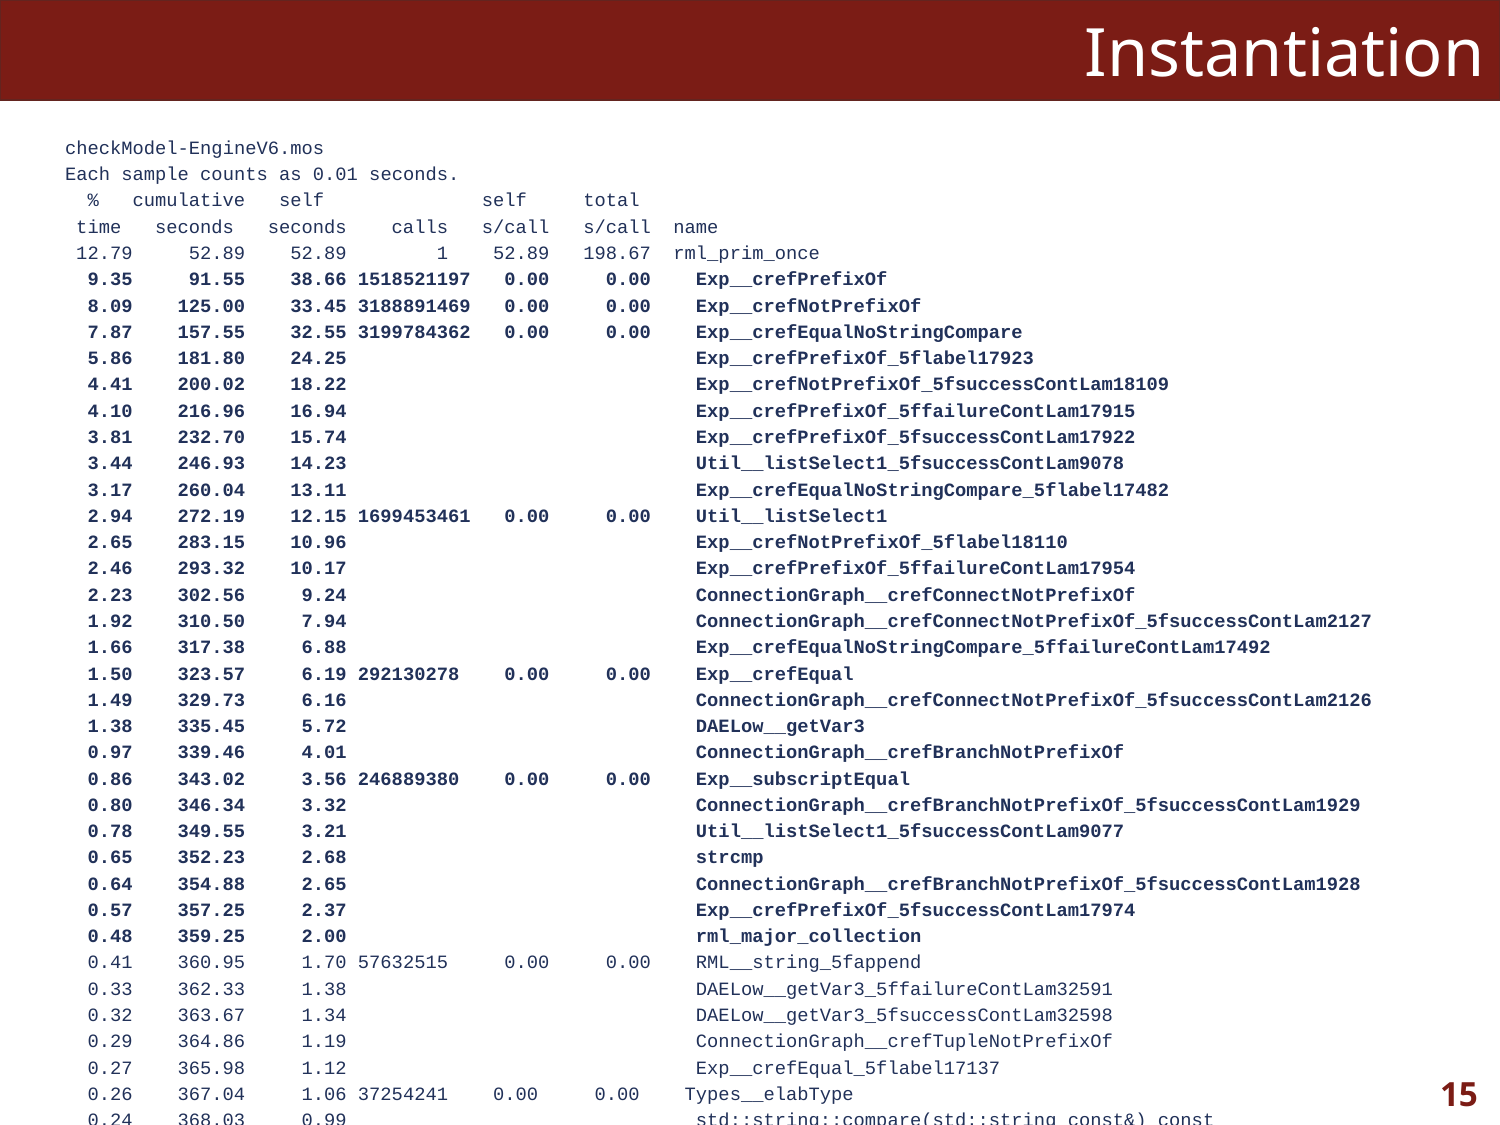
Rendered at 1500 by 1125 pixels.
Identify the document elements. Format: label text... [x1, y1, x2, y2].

title Instantiation [274, 0, 1500, 101]
slide_number 15 [1342, 1065, 1494, 1116]
list checkModel-EngineV6.mos Each sample counts as 0.01 seconds. % cumulative self self total time seconds seconds calls s/call s/call name 12.79 52.89 52.89 1 52.89 198.67 rml_prim_once 9.35 91.55 38.66 1518521197 0.00 0.00 Exp__crefPrefixOf 8.09 125.00 33.45 3188891469 0.00 0.00 Exp__crefNotPrefixOf 7.87 157.55 32.55 3199784362 0.00 0.00 Exp__crefEqualNoStringCompare 5.86 181.80 24.25 Exp__crefPrefixOf_5flabel17923 4.41 200.02 18.22 Exp__crefNotPrefixOf_5fsuccessContLam18109 4.10 216.96 16.94 Exp__crefPrefixOf_5ffailureContLam17915 3.81 232.70 15.74 Exp__crefPrefixOf_5fsuccessContLam17922 3.44 246.93 14.23 Util__listSelect1_5fsuccessContLam9078 3.17 260.04 13.11 Exp__crefEqualNoStringCompare_5flabel17482 2.94 272.19 12.15 1699453461 0.00 0.00 Util__listSelect1 2.65 283.15 10.96 Exp__crefNotPrefixOf_5flabel18110 2.46 293.32 10.17 Exp__crefPrefixOf_5ffailureContLam17954 2.23 302.56 9.24 ConnectionGraph__crefConnectNotPrefixOf 1.92 310.50 7.94 ConnectionGraph__crefConnectNotPrefixOf_5fsuccessContLam2127 1.66 317.38 6.88 Exp__crefEqualNoStringCompare_5ffailureContLam17492 1.50 323.57 6.19 292130278 0.00 0.00 Exp__crefEqual 1.49 329.73 6.16 ConnectionGraph__crefConnectNotPrefixOf_5fsuccessContLam2126 1.38 335.45 5.72 DAELow__getVar3 0.97 339.46 4.01 ConnectionGraph__crefBranchNotPrefixOf 0.86 343.02 3.56 246889380 0.00 0.00 Exp__subscriptEqual 0.80 346.34 3.32 ConnectionGraph__crefBranchNotPrefixOf_5fsuccessContLam1929 0.78 349.55 3.21 Util__listSelect1_5fsuccessContLam9077 0.65 352.23 2.68 strcmp 0.64 354.88 2.65 ConnectionGraph__crefBranchNotPrefixOf_5fsuccessContLam1928 0.57 357.25 2.37 Exp__crefPrefixOf_5fsuccessContLam17974 0.48 359.25 2.00 rml_major_collection 0.41 360.95 1.70 57632515 0.00 0.00 RML__string_5fappend 0.33 362.33 1.38 DAELow__getVar3_5ffailureContLam32591 0.32 363.67 1.34 DAELow__getVar3_5fsuccessContLam32598 0.29 364.86 1.19 ConnectionGraph__crefTupleNotPrefixOf 0.27 365.98 1.12 Exp__crefEqual_5flabel17137 0.26 367.04 1.06 37254241 0.00 0.00 Types__elabType 0.24 368.03 0.99 std::string::compare(std::string const&) const 0.23 368.98 0.95 39845109 0.00 0.00 Env__avlTreeGet 0.23 369.92 0.94 3230 0.00 0.00 rml_minor_collection 0.21 370.80 0.88 Exp__crefEqual_5ffailureContLam17229 0.14 371.39 0.59 Types__convertFromTypesToExpVar 0.14 371.96 0.57 34305767 0.00 0.00 Util__listMap_5fimpl_5f2 0.14 372.52 0.56 80329126 0.00 0.00 Exp__printComponentRefStr 0.11 372.99 0.47 18235801 0.00 0.00 Types__arrayElementType 0.11 373.43 0.44 4980969 0.00 0.00 RML__list_5freverse 0.10 373.84 0.41 29973416 0.00 0.00 Exp__isConst 0.10 374.24 0.40 29024311 0.00 0.00 Exp__simplify1 0.09 374.61 0.37 14603778 0.00 0.00 System__strcmp 0.08 374.95 0.34 23603718 0.00 0.00 Env__getEnvPath 0.08 375.29 0.34 11612417 0.00 0.00 ConnectUtil__equations 0.08 375.62 0.33 24572078 0.00 0.00 Types__flattenArrayTypeOpt 0.08 375.95 0.33 4777784 0.00 0.00 RML__list_5fappend 0.08 376.28 0.33 _Unwind_SjLj_Register 0.07 376.59 0.31 20959210 0.00 0.00 Absyn__pathString2 0.07 376.90 0.31 19748719 0.00 0.00 RTOpts__modelicaOutput 0.07 377.21 0.31 Exp__crefEqual_5fsuccessContLam17249 0.07 377.51 0.30 Util__listMap_5fimpl_5f2_5fsuccessContLam8114 0.07 377.79 0.28 87644571 0.00 0.00 rml_prim_alloc [49, 101, 1451, 1076]
